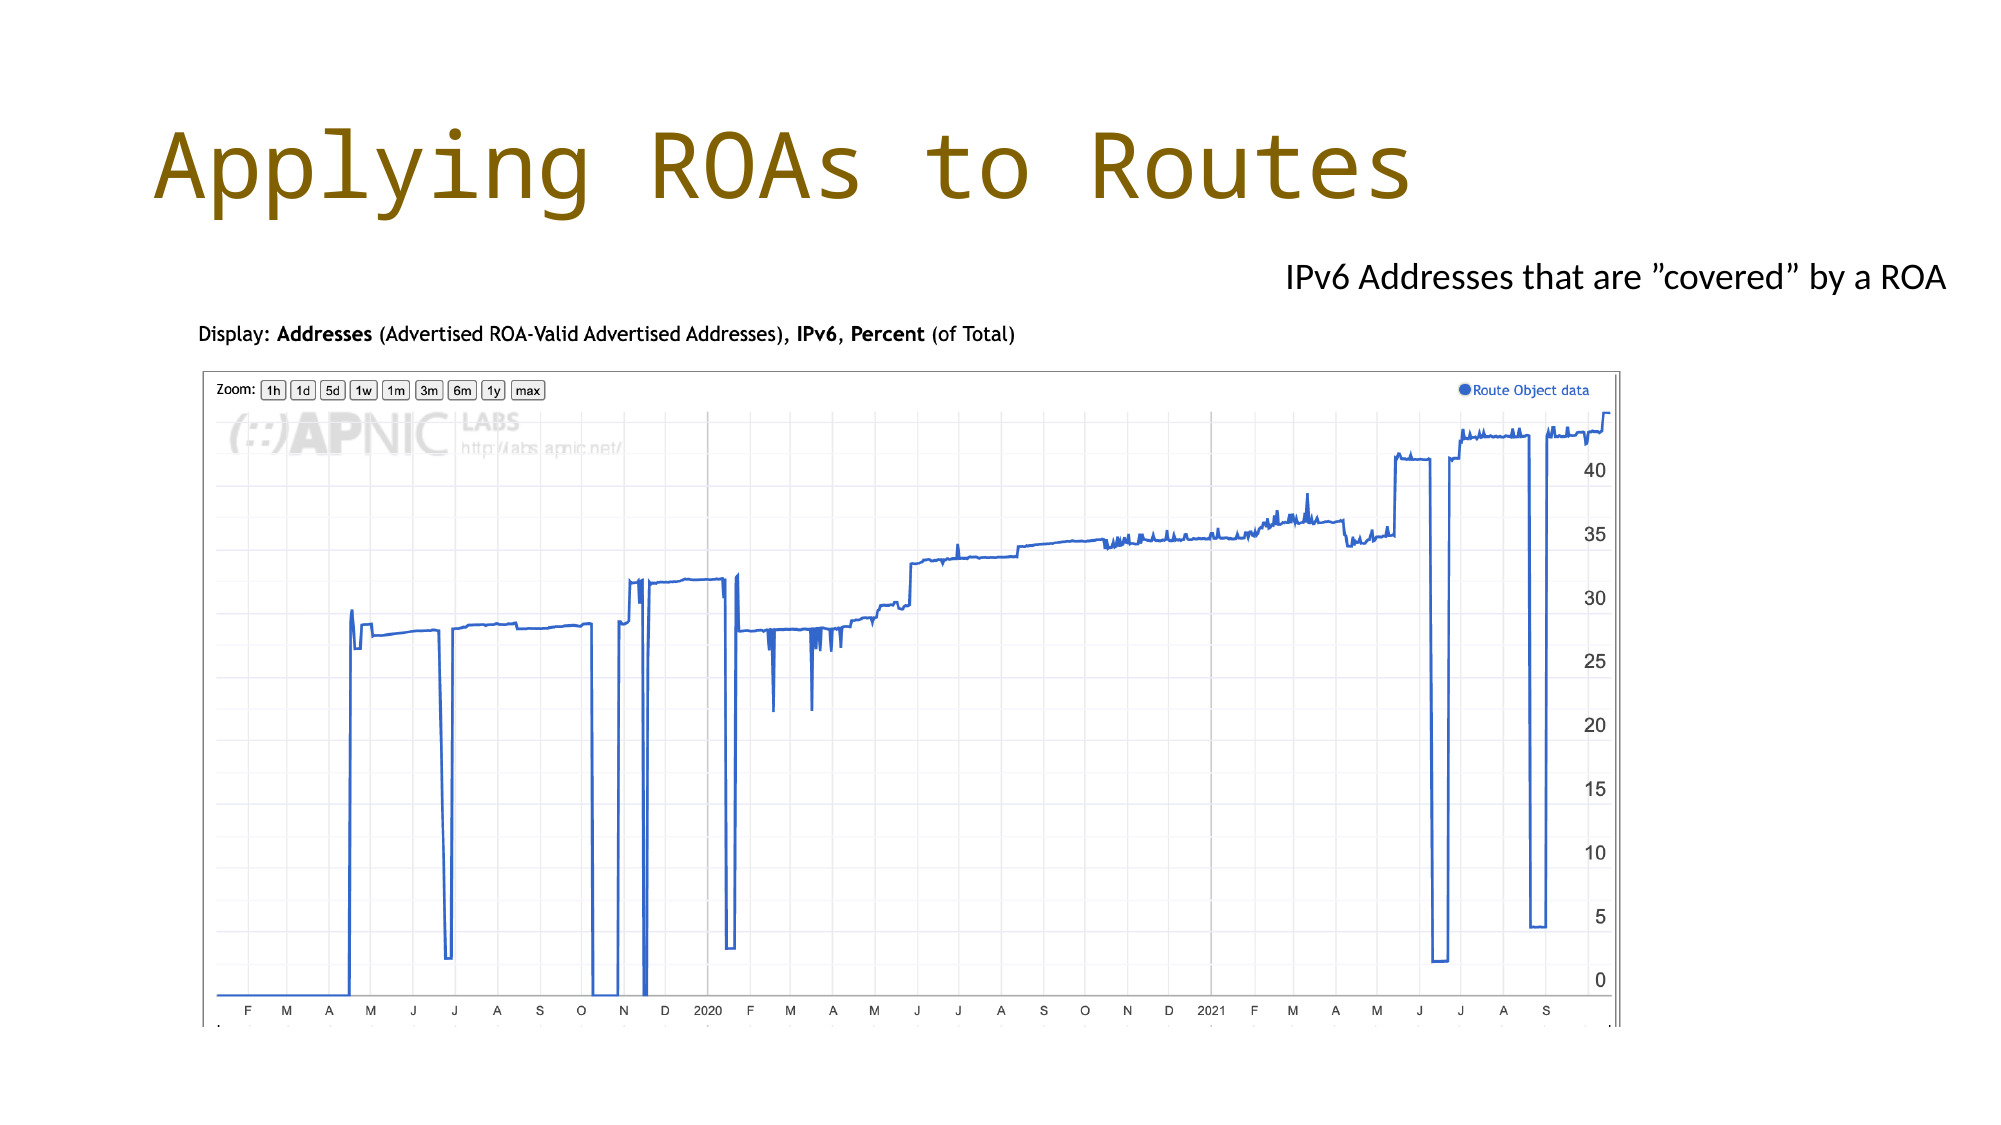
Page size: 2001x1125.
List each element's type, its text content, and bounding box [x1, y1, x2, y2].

text_box IPv6 Addresses that are ”covered” by a ROA [1270, 244, 1963, 305]
title Applying ROAs to Routes [137, 59, 1863, 278]
picture [192, 315, 1633, 1027]
